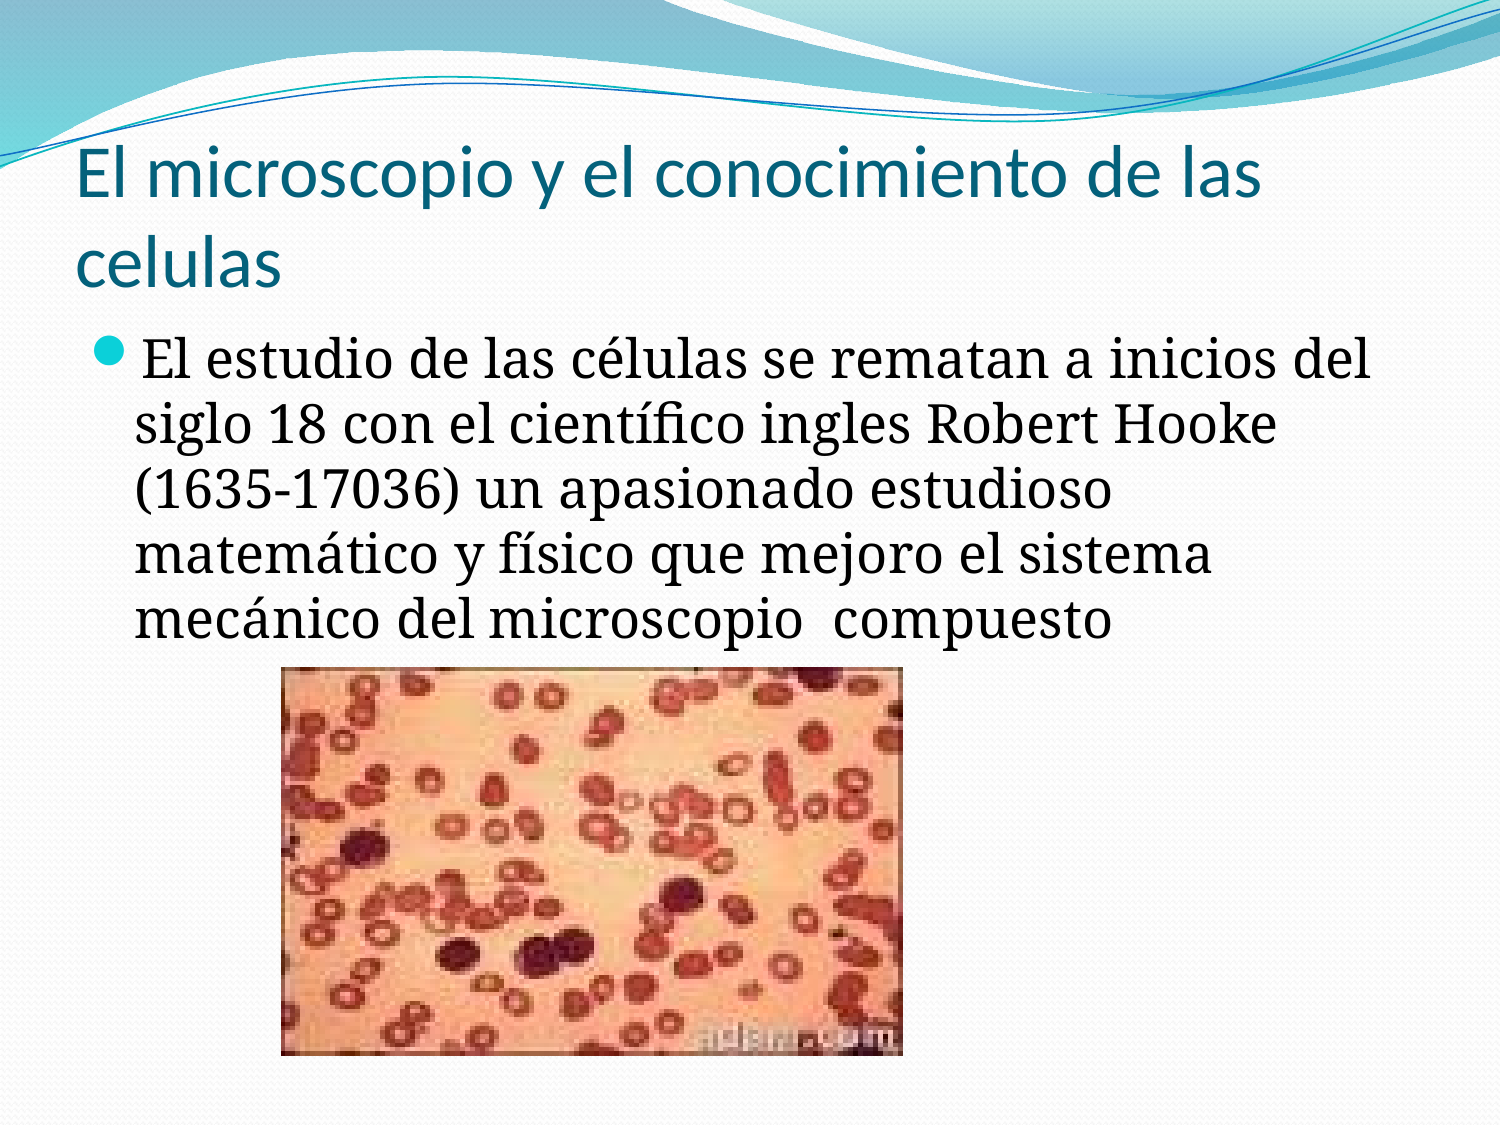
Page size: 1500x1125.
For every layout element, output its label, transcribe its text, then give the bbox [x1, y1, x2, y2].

picture [280, 667, 903, 1057]
title El microscopio y el conocimiento de las celulas [75, 115, 1425, 303]
list El estudio de las células se rematan a inicios del siglo 18 con el científico ingles Robert Hooke (1635-17036) un apasionado estudioso matemático y físico que mejoro el sistema mecánico del microscopio compuesto [75, 317, 1425, 1038]
